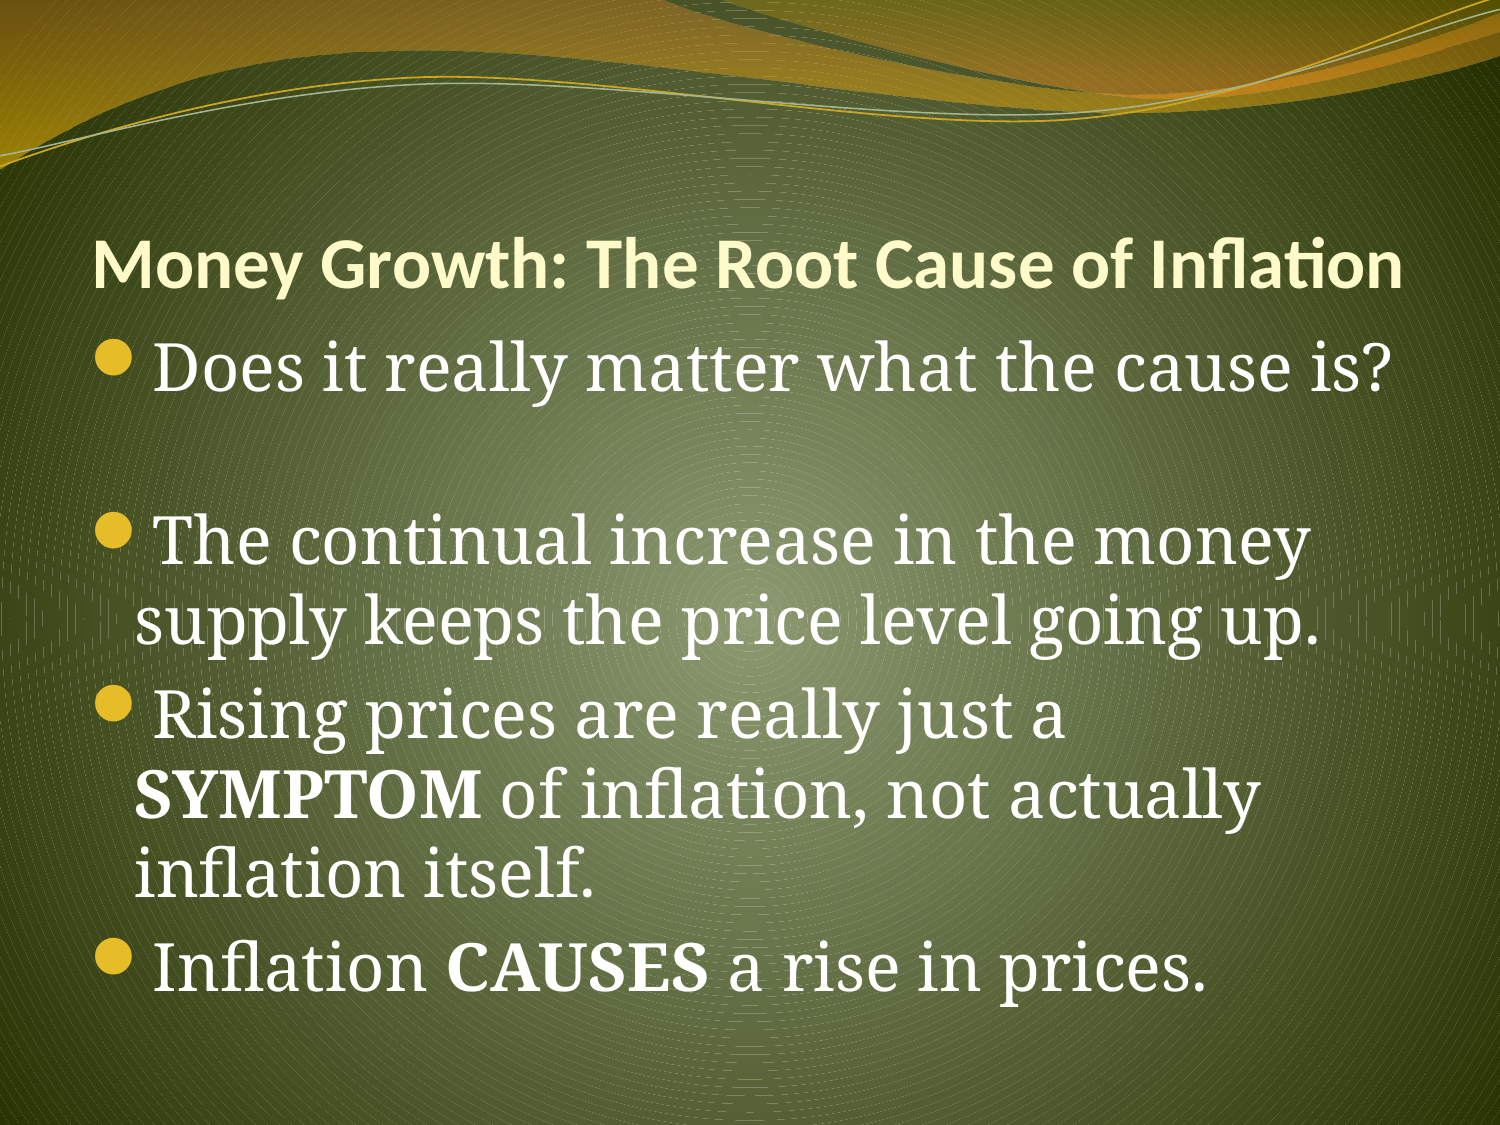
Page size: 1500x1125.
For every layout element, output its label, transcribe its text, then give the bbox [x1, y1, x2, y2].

title Money Growth: The Root Cause of Inflation [75, 115, 1425, 303]
list Does it really matter what the cause is? The continual increase in the money supply keeps the price level going up. Rising prices are really just a SYMPTOM of inflation, not actually inflation itself. Inflation CAUSES a rise in prices. [75, 317, 1425, 1038]
